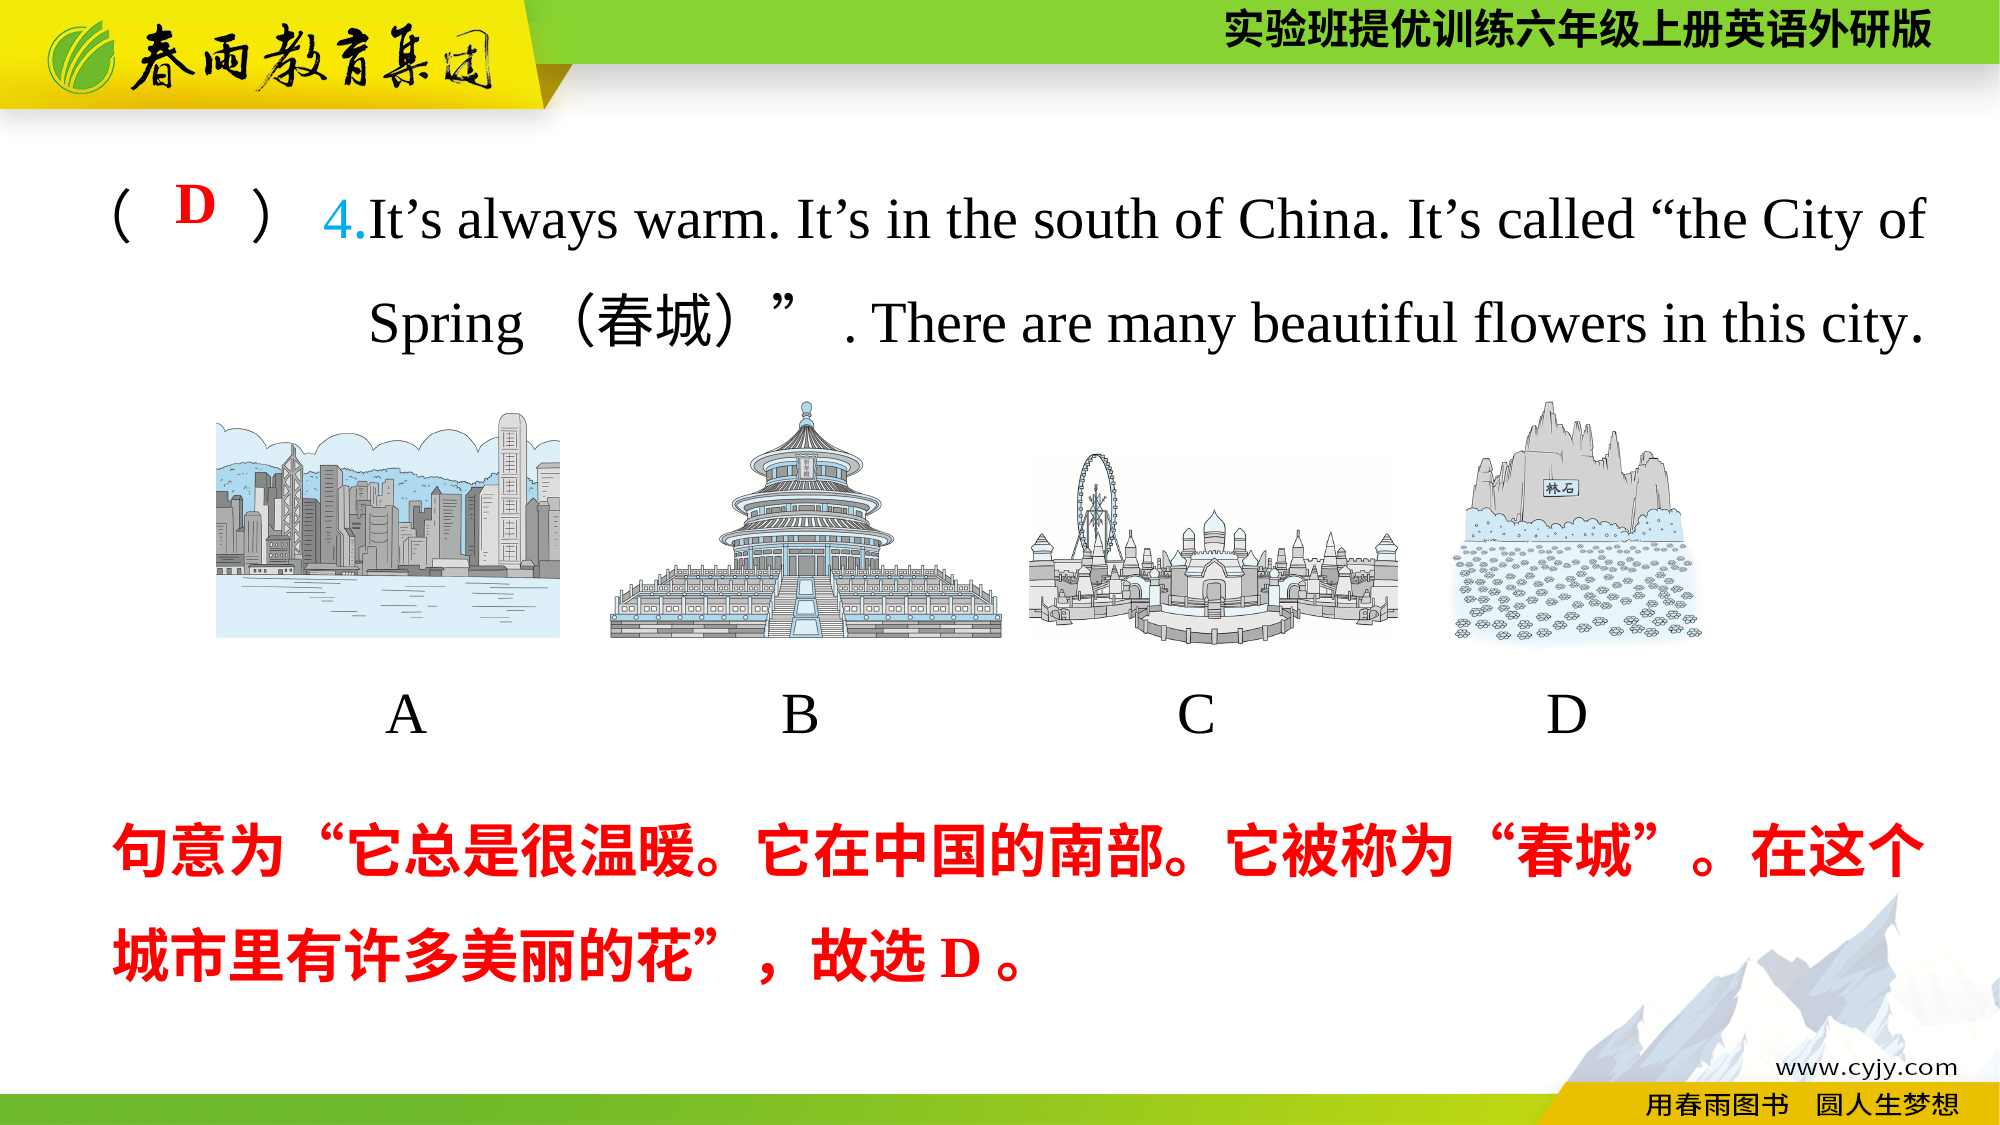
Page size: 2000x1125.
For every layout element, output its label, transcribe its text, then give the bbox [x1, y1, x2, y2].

text_box 句意为“它总是很温暖。它在中国的南部。它被称为“春城”。在这个城市里有许多美丽的花”，故选D。 [96, 771, 1941, 997]
text_box A B C D [370, 633, 1898, 753]
list （ ）4.It’s always warm. It’s in the south of China. It’s called “the City of Spring（春城）”. There are many beautiful flowers in this city. [59, 137, 1944, 776]
text_box D [161, 158, 244, 243]
picture [0, 0, 2000, 1125]
